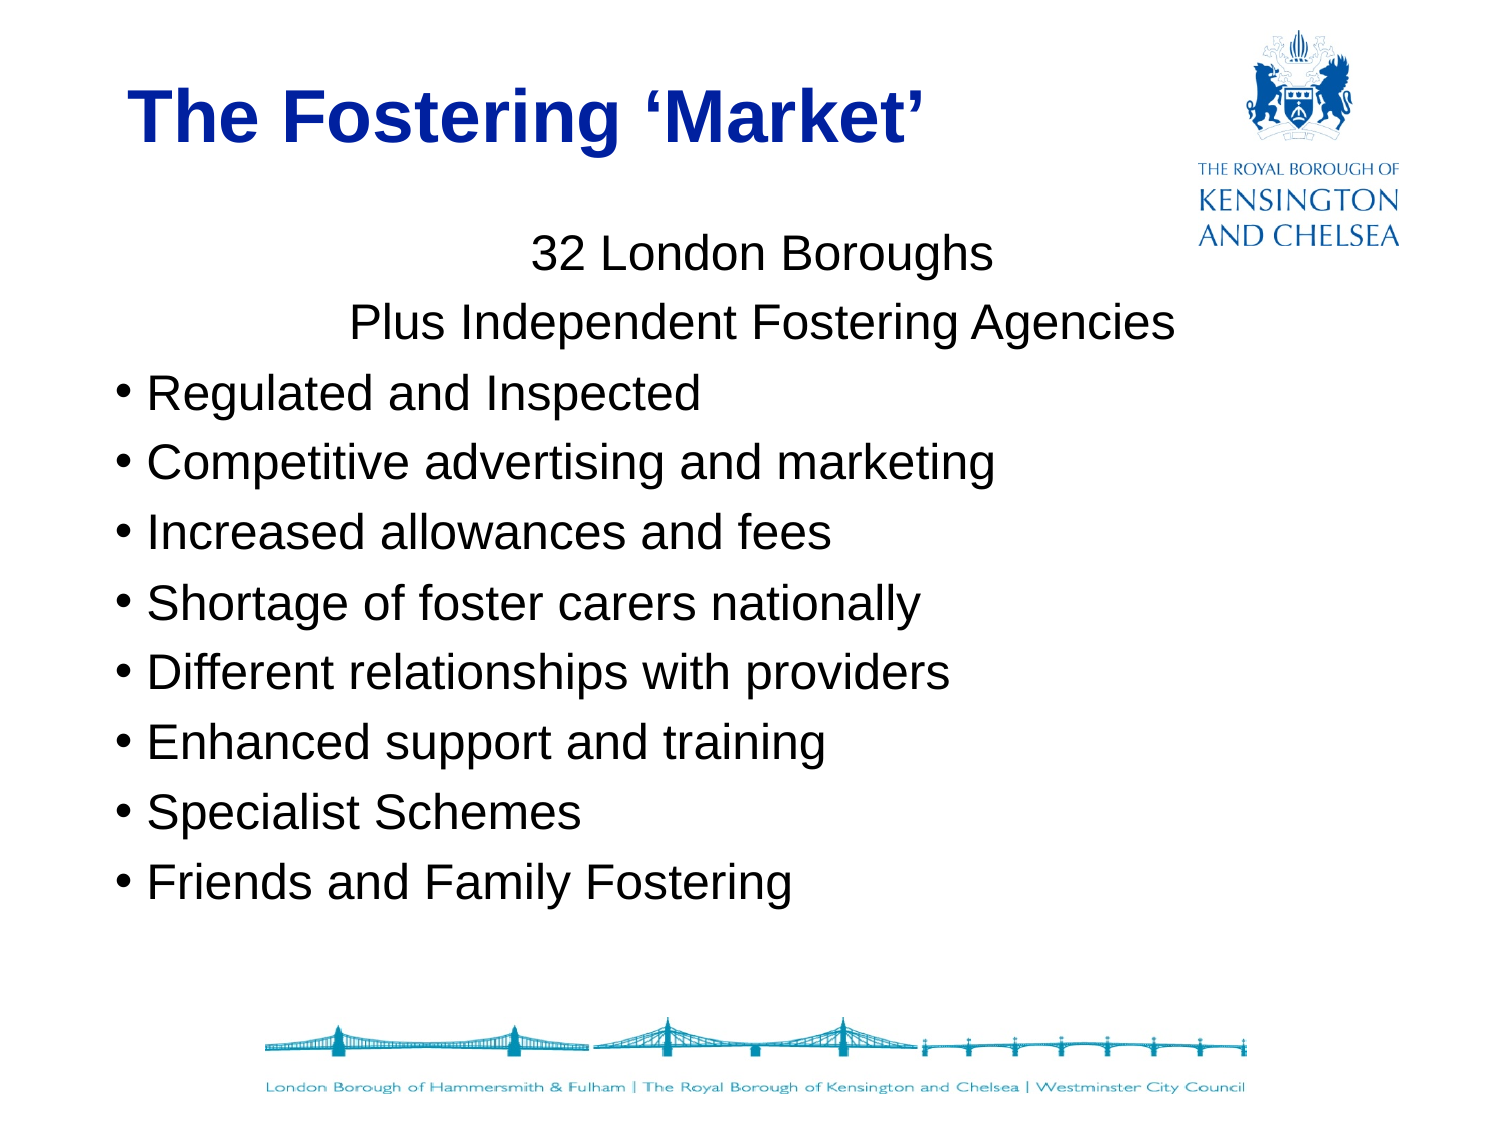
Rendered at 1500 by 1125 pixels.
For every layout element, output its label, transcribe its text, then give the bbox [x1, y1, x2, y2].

title The Fostering ‘Market’ [112, 37, 1193, 188]
picture [1198, 30, 1399, 246]
picture [265, 1017, 1247, 1095]
subtitle 32 London Boroughs Plus Independent Fostering Agencies Regulated and Inspected Competitive advertising and marketing Increased allowances and fees Shortage of foster carers nationally Different relationships with providers Enhanced support and training Specialist Schemes Friends and Family Fostering [99, 212, 1425, 976]
